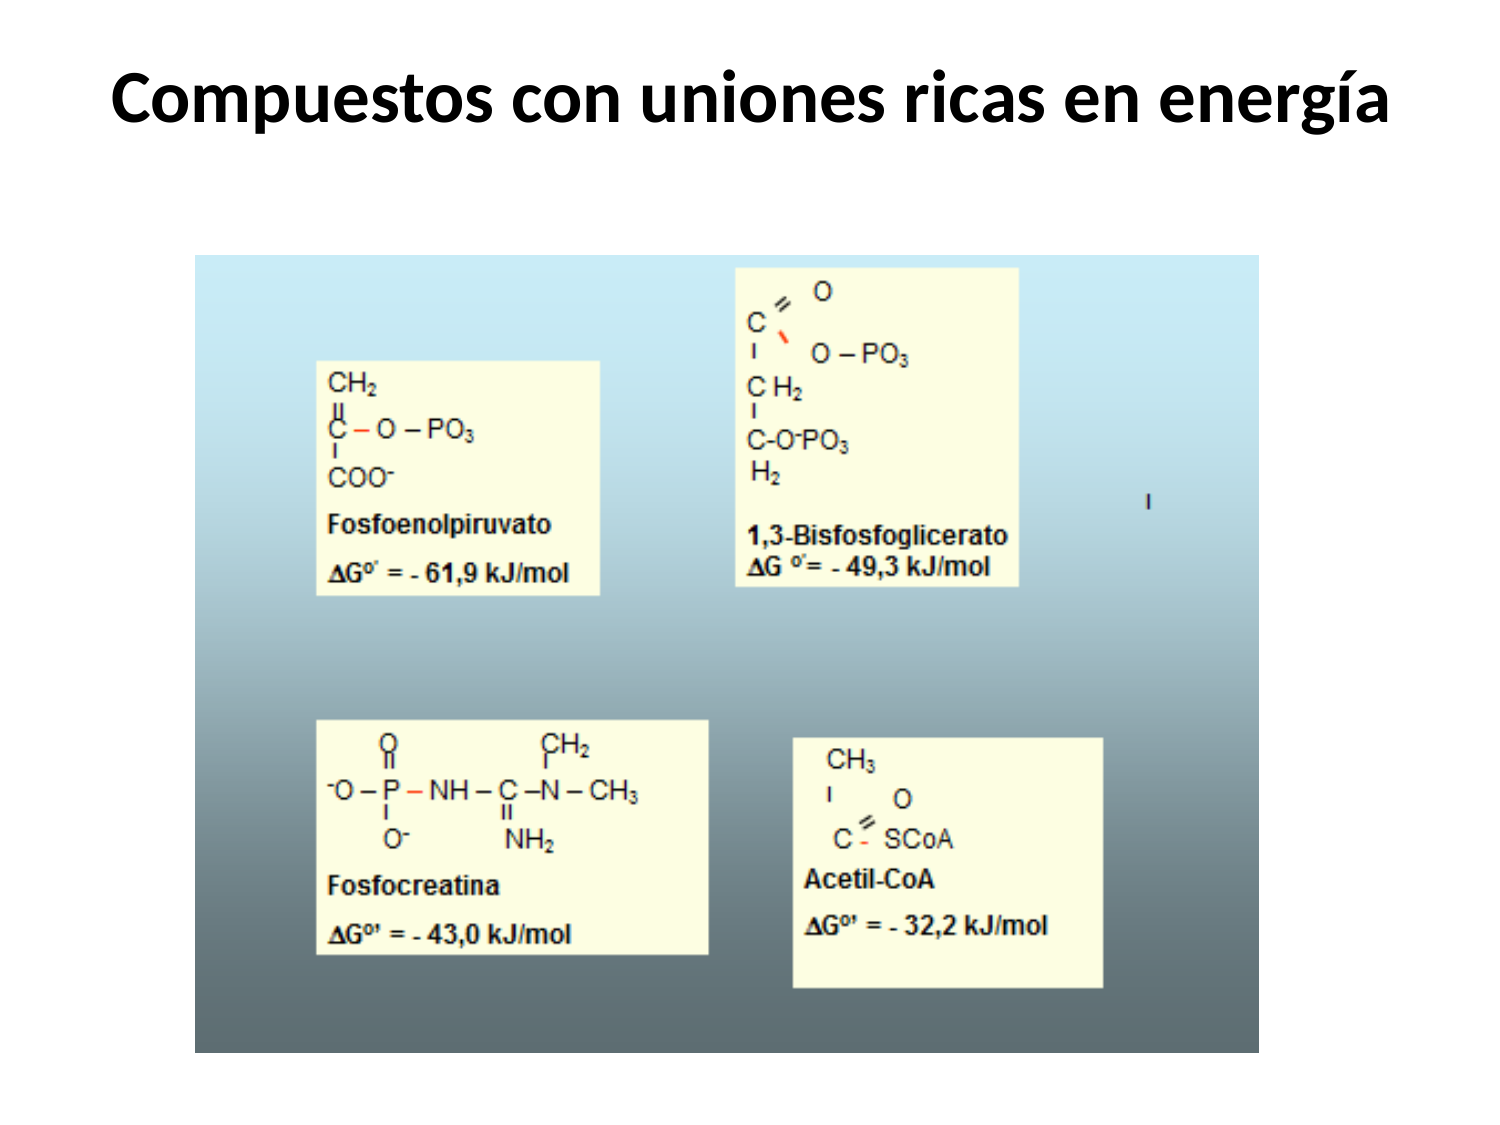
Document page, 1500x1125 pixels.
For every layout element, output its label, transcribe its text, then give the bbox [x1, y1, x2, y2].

title Compuestos con uniones ricas en energía [76, 44, 1427, 232]
picture [195, 255, 1260, 1053]
